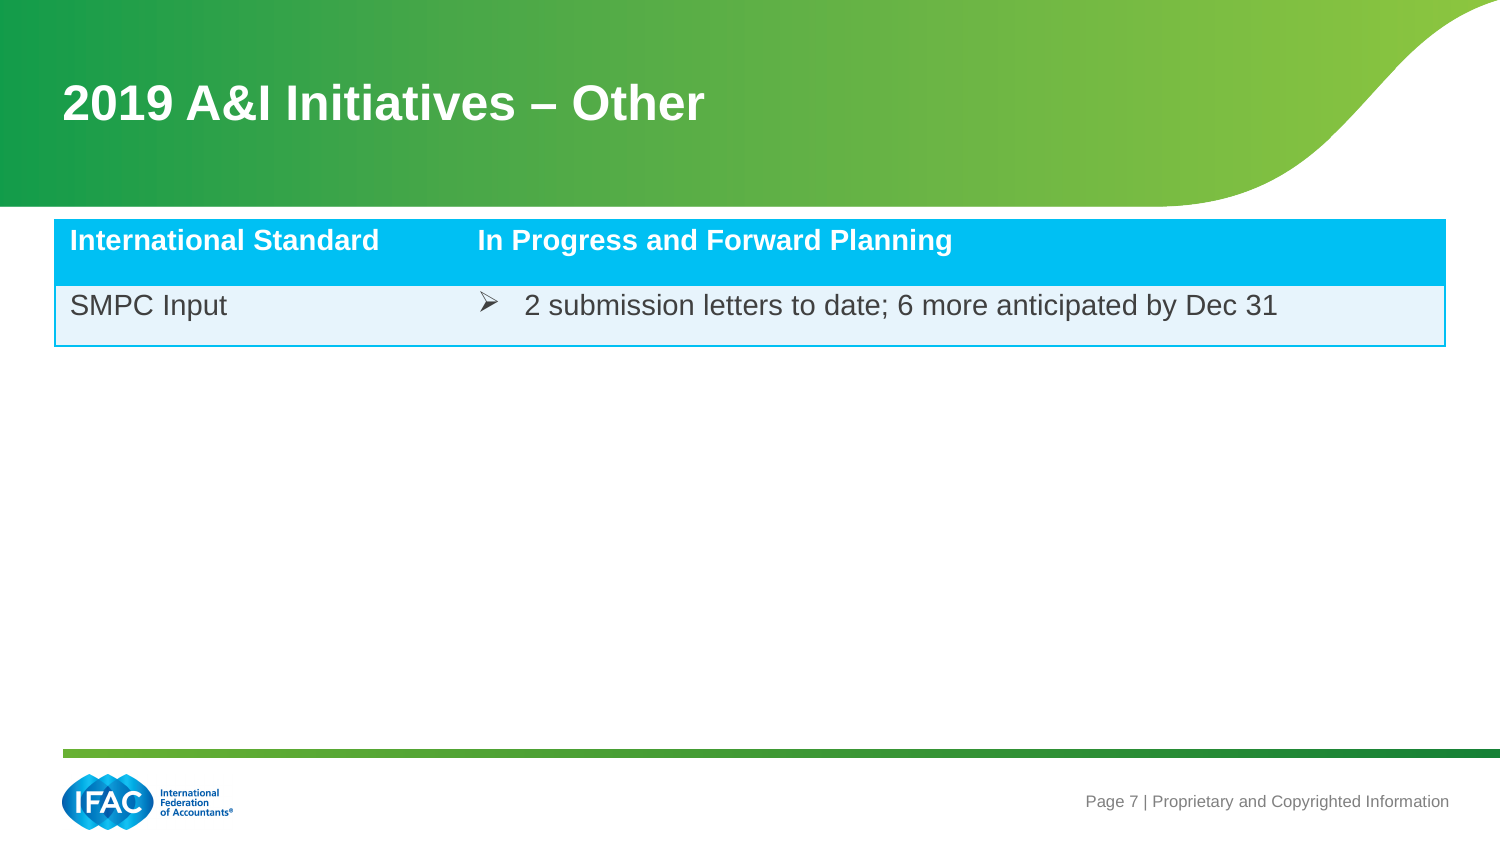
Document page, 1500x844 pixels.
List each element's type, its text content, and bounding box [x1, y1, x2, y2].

table_cell SMPC Input [56, 286, 463, 345]
table_cell 2 submission letters to date; 6 more anticipated by Dec 31 [463, 286, 1444, 345]
table_header International Standard [56, 221, 463, 284]
picture [93, 826, 104, 830]
picture [0, 0, 1500, 207]
picture [92, 774, 105, 778]
picture [62, 774, 86, 830]
picture [111, 774, 123, 778]
picture [77, 785, 140, 819]
picture [129, 774, 233, 830]
table_header In Progress and Forward Planning [463, 221, 1444, 284]
text_box 2019 A&I Initiatives – Other [62, 67, 1300, 133]
